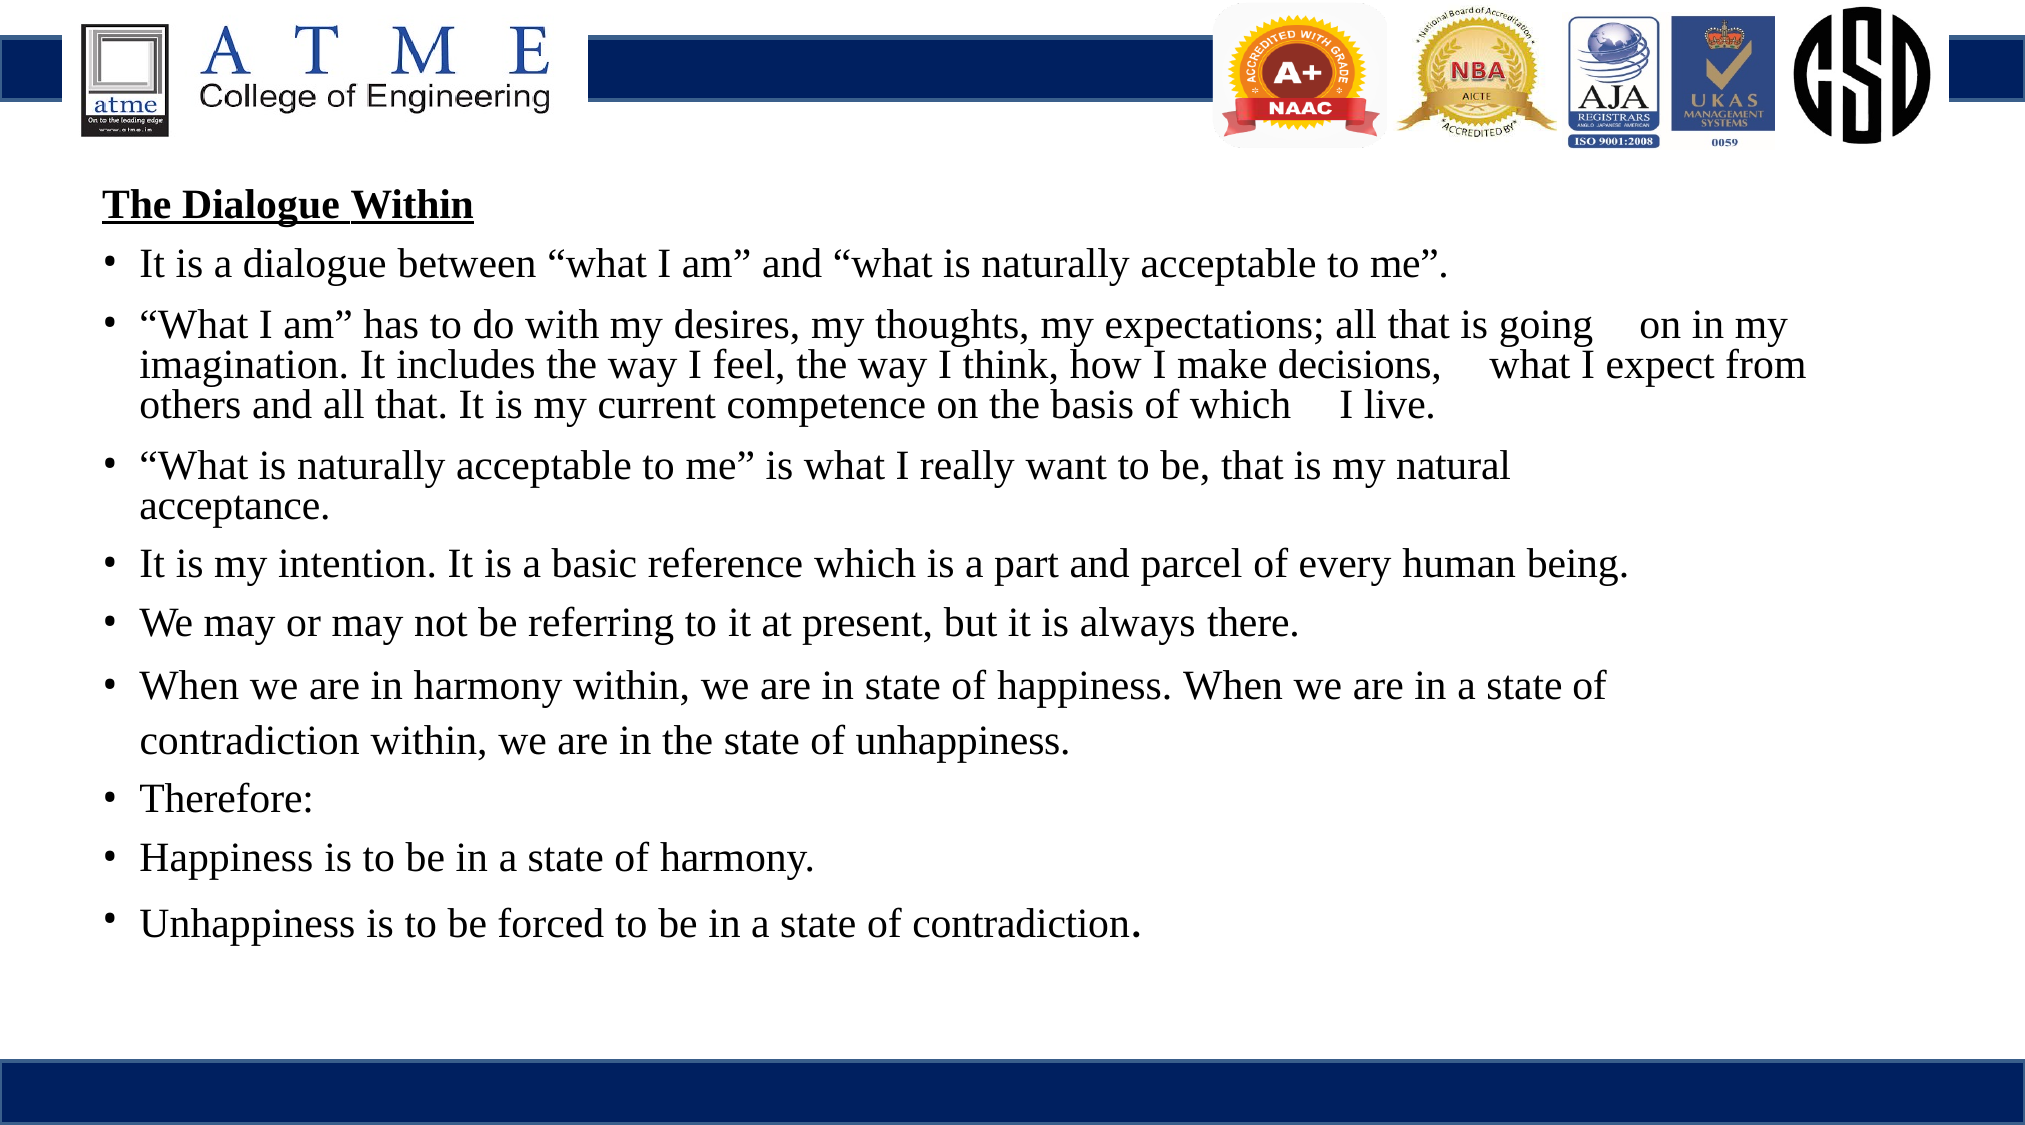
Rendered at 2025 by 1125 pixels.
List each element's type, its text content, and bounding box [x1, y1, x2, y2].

picture [62, 0, 588, 157]
picture [1212, 0, 1949, 150]
text_box The Dialogue Within It is a dialogue between “what I am” and “what is naturally acceptable to me”. “What I am” has to do with my desires, my thoughts, my expectations; all that is going on in my imagination. It includes the way I feel, the way I think, how I make decisions, what I expect from others and all that. It is my current competence on the basis of which I live. “What is naturally acceptable to me” is what I really want to be, that is my natural acceptance. It is my intention. It is a basic reference which is a part and parcel of every human being. We may or may not be referring to it at present, but it is always there. When we are in harmony within, we are in state of happiness. When we are in a state of contradiction within, we are in the state of unhappiness. Therefore: Happiness is to be in a state of harmony. Unhappiness is to be forced to be in a state of contradiction. [99, 166, 1906, 948]
